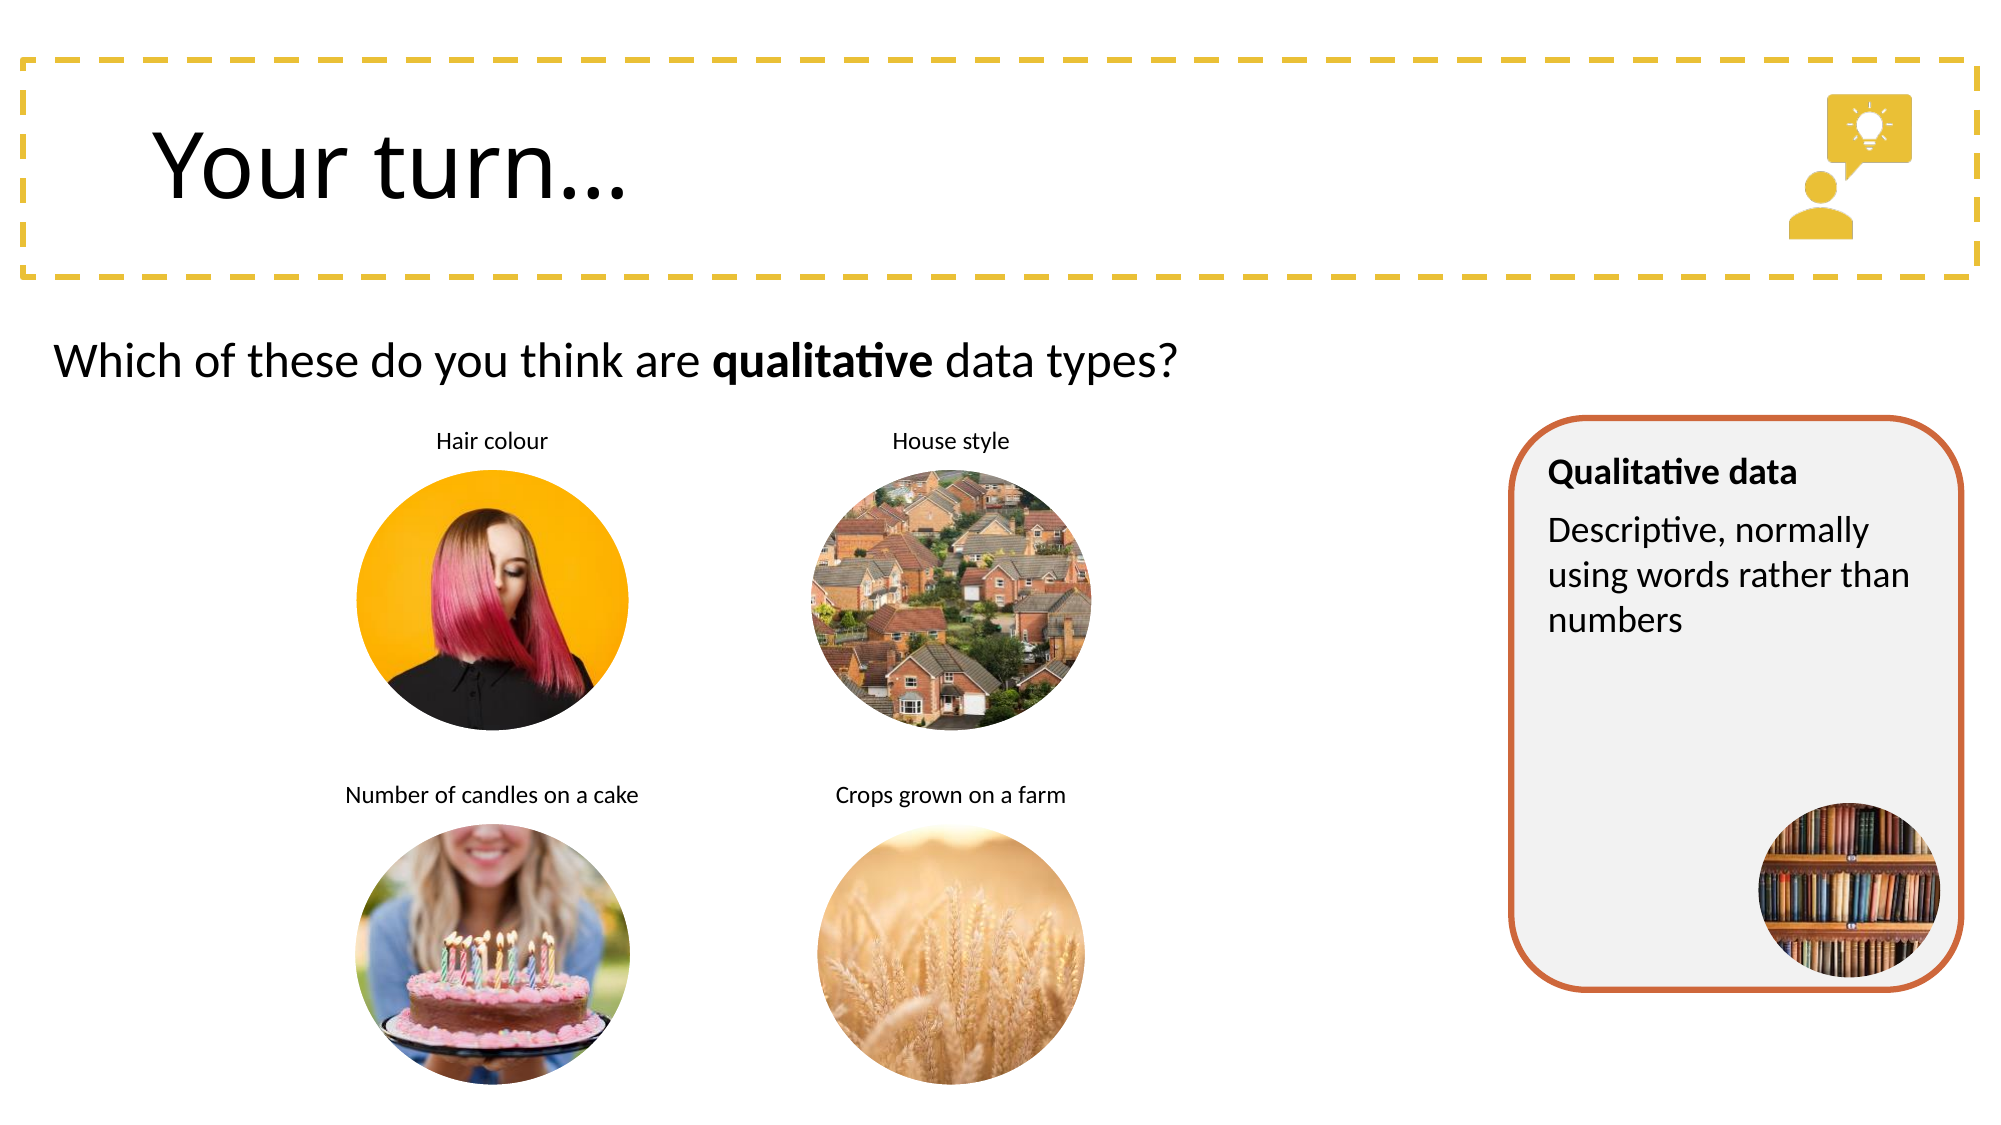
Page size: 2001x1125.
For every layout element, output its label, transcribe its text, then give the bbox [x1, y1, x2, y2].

picture [1758, 802, 1941, 978]
text_box Which of these do you think are qualitative data types? [38, 320, 1469, 455]
picture [1863, 78, 1938, 254]
text_box Qualitative data Descriptive, normally using words rather than numbers [1510, 416, 1963, 991]
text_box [321, 417, 1229, 1087]
title Your turn… [137, 59, 1863, 278]
